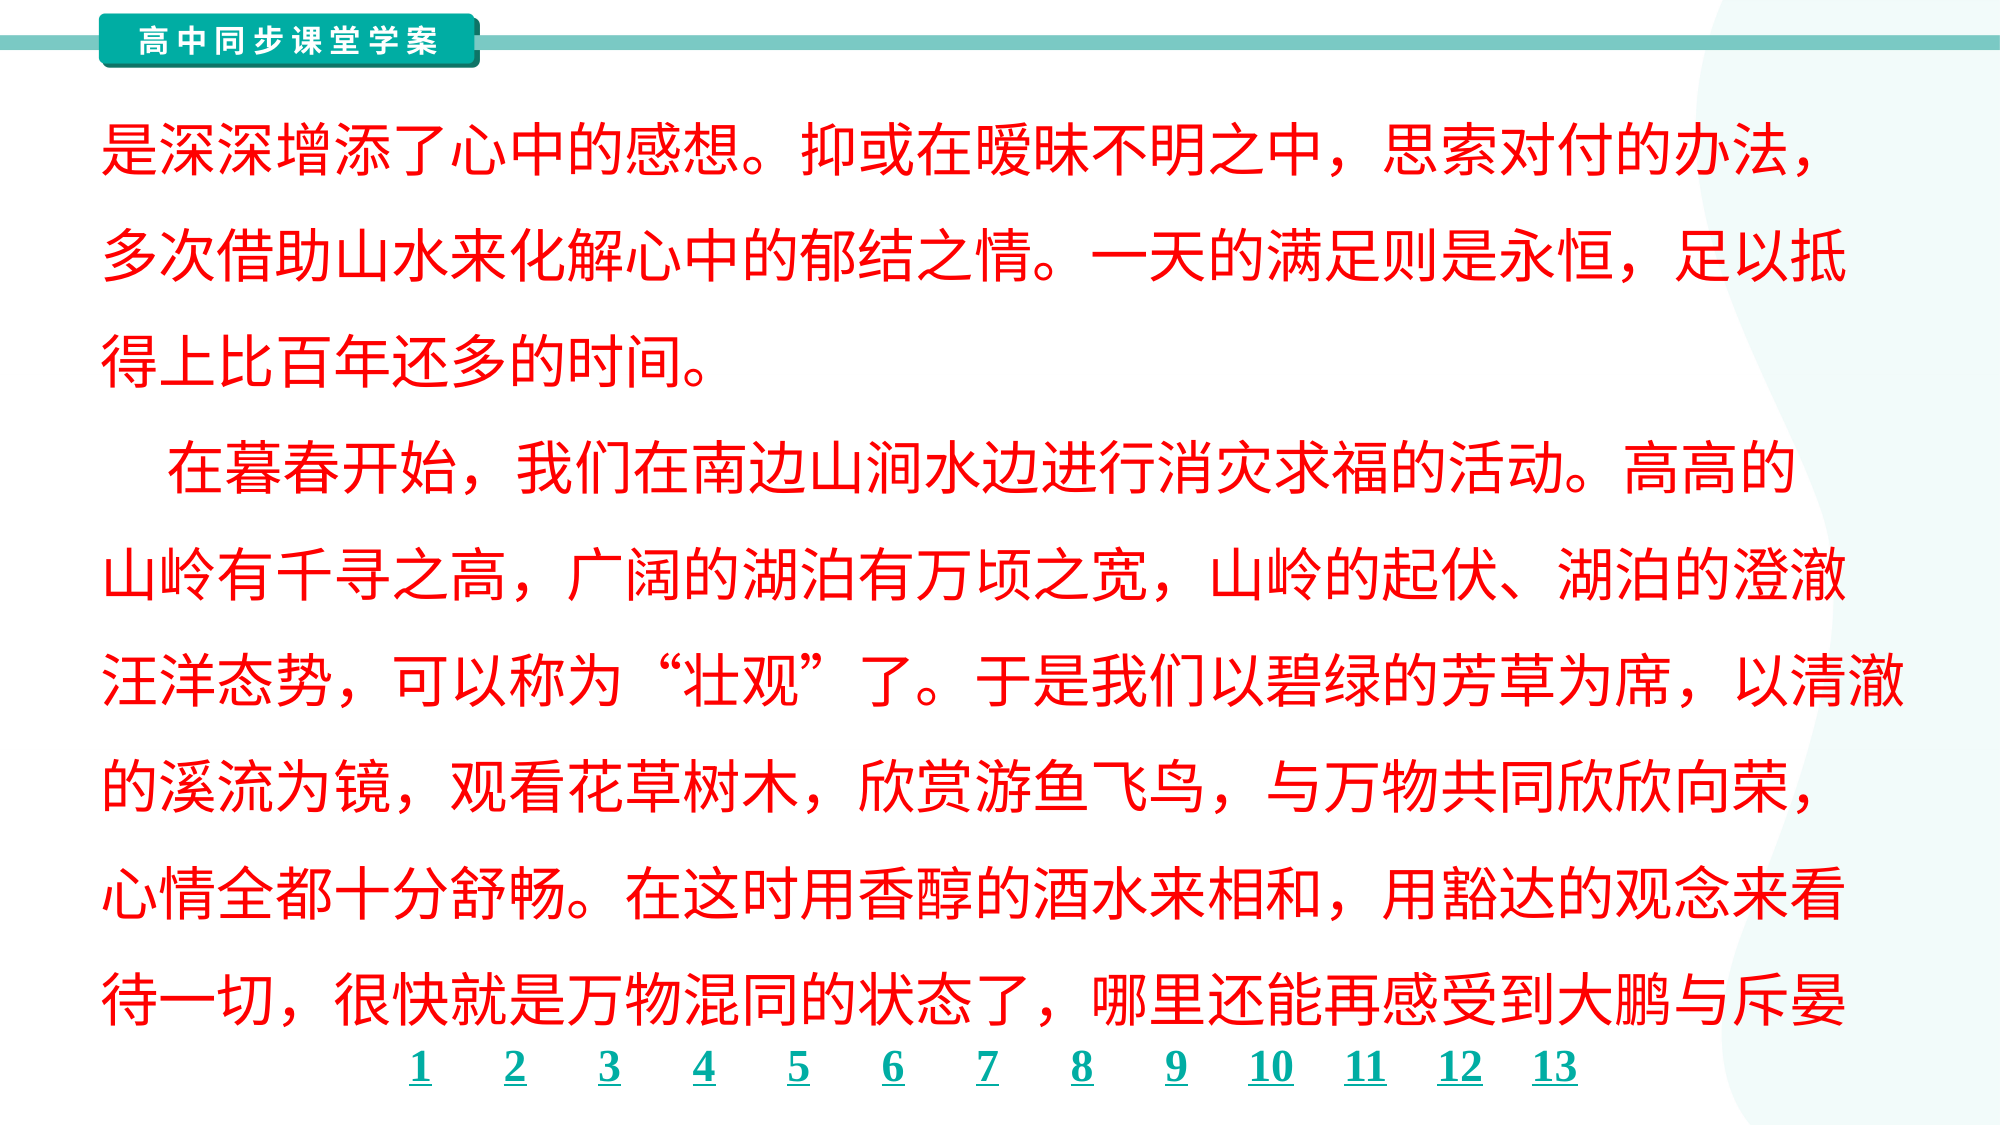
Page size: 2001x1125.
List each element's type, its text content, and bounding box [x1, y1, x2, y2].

text_box 是深深增添了心中的感想。抑或在暧昧不明之中，思索对付的办法， 多次借助山水来化解心中的郁结之情。一天的满足则是永恒，足以抵 得上比百年还多的时间。 在暮春开始，我们在南边山涧水边进行消灾求福的活动。高高的 山岭有千寻之高，广阔的湖泊有万顷之宽，山岭的起伏、湖泊的澄澈 汪洋态势，可以称为“壮观”了。于是我们以碧绿的芳草为席，以清澈 的溪流为镜，观看花草树木，欣赏游鱼飞鸟，与万物共同欣欣向荣， 心情全都十分舒畅。在这时用香醇的酒水来相和，用豁达的观念来看 待一切，很快就是万物混同的状态了，哪里还能再感受到大鹏与斥晏 [100, 76, 1899, 1033]
picture [0, 0, 2000, 1125]
